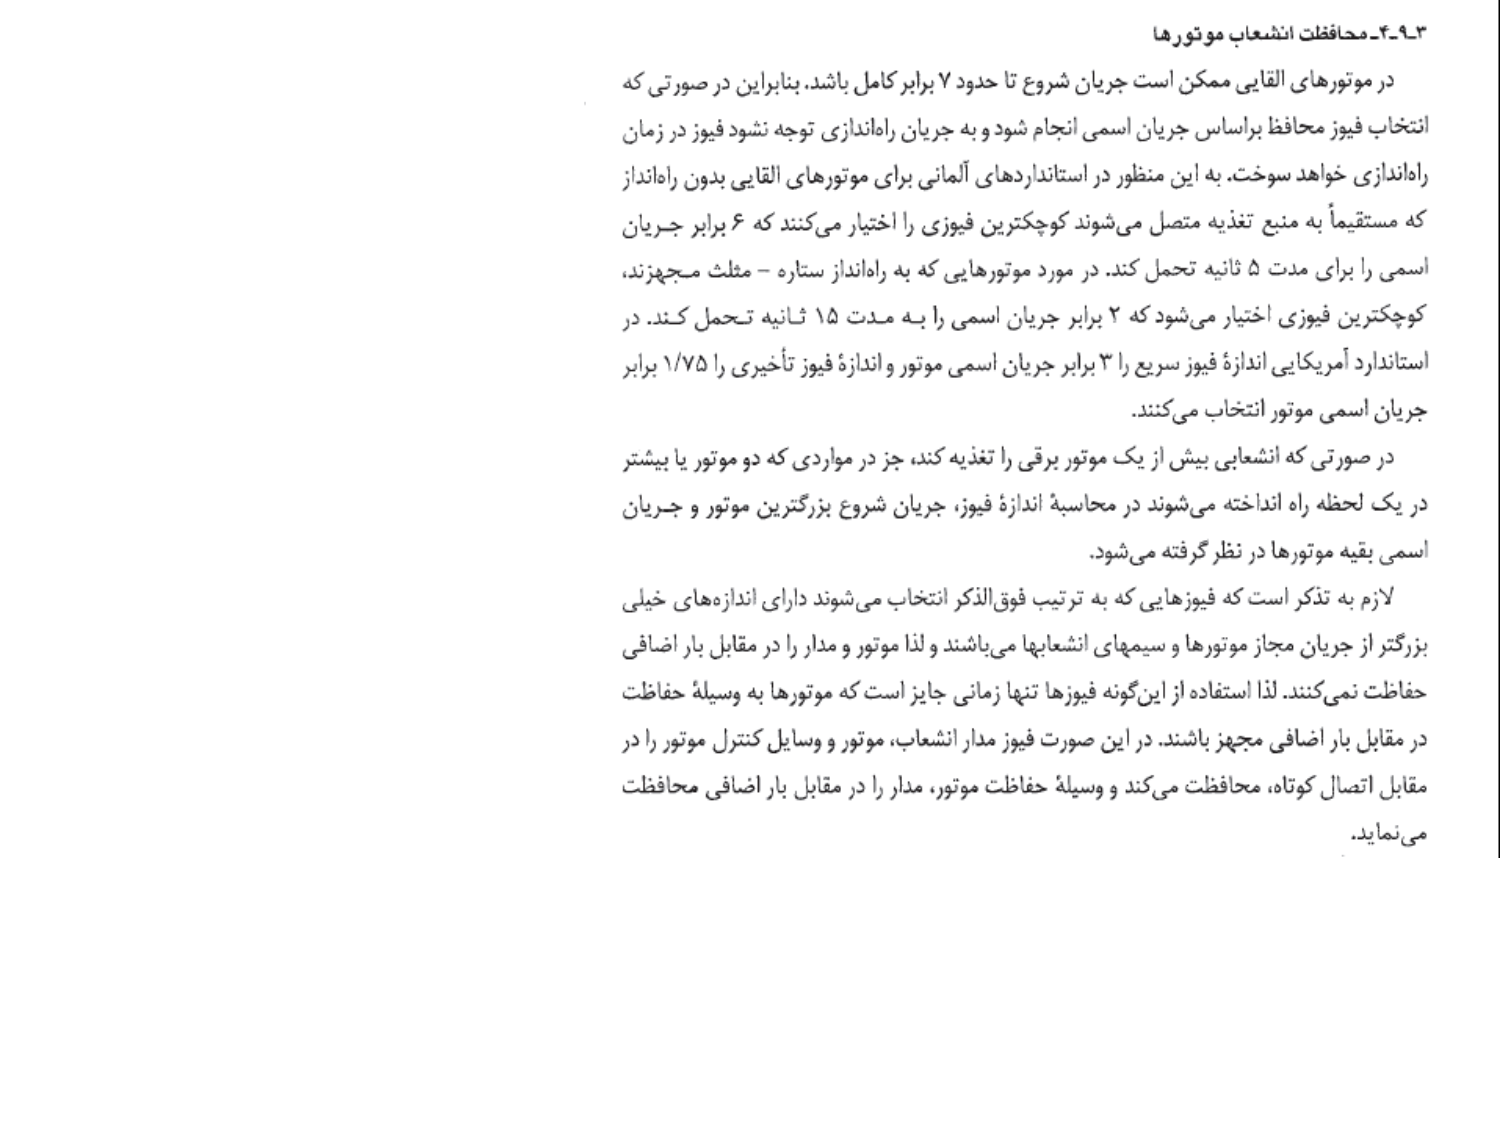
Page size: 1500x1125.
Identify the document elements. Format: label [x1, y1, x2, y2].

picture [584, 0, 1500, 858]
